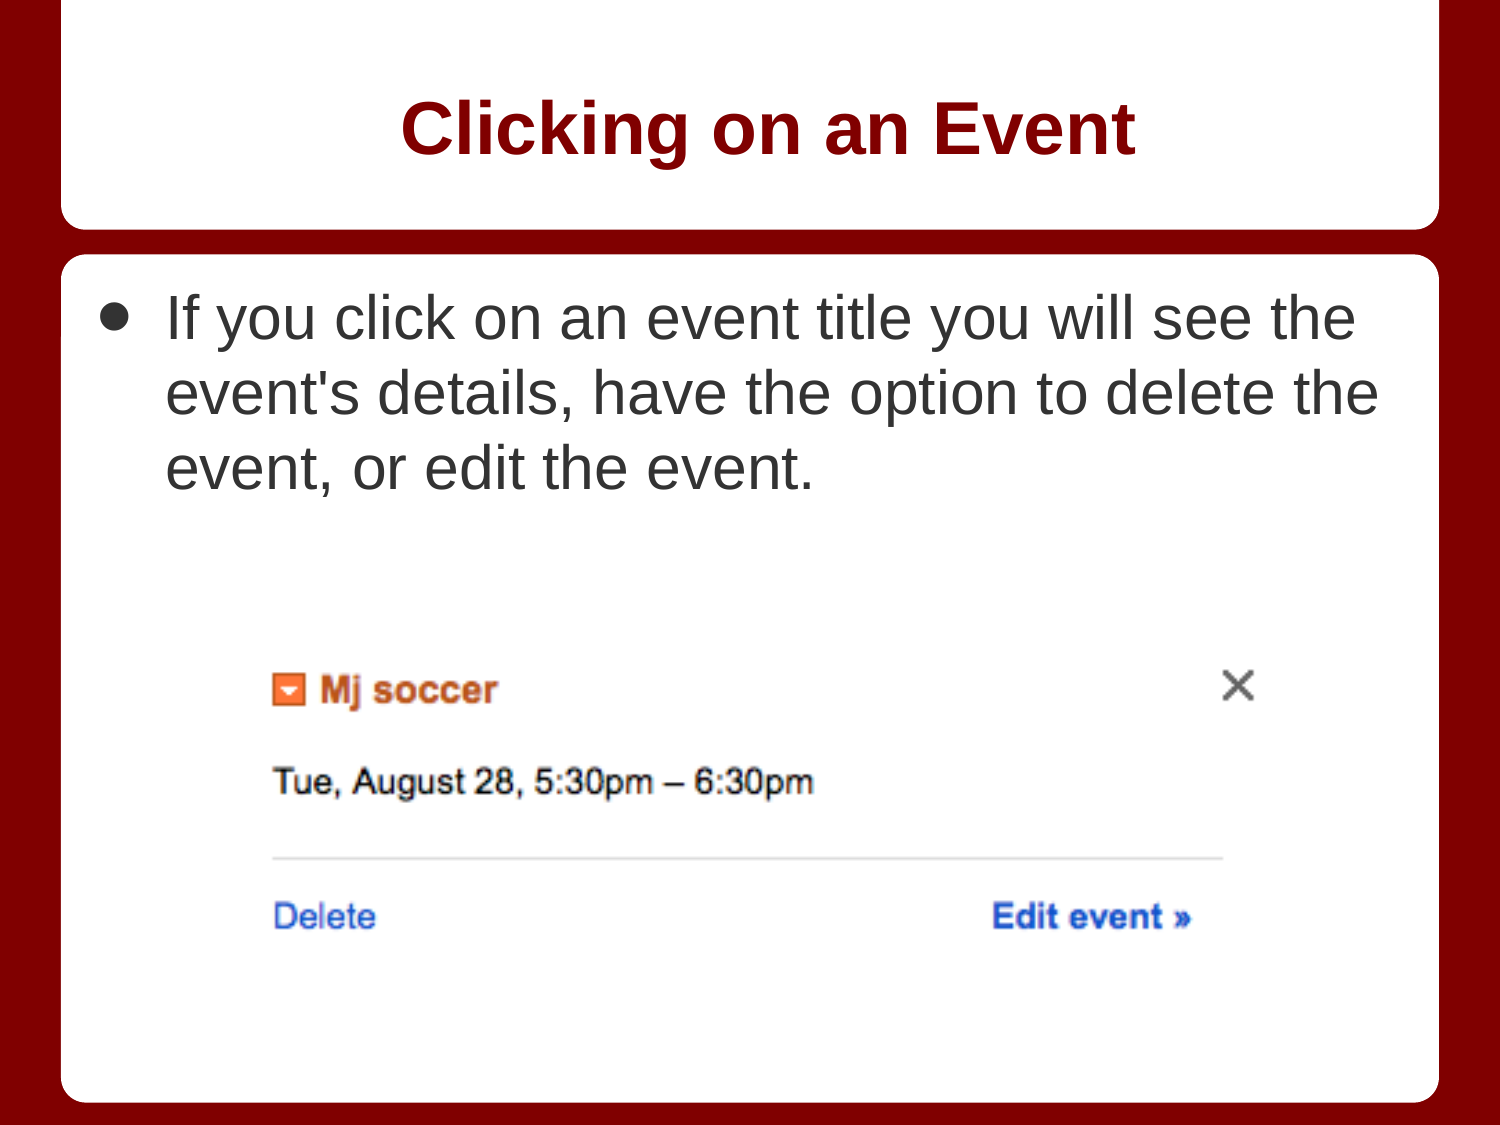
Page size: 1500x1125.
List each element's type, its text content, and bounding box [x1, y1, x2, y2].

list If you click on an event title you will see the event's details, have the option to delete the event, or edit the event. [75, 262, 1425, 931]
title Clicking on an Event [75, 15, 1425, 234]
text_box [207, 638, 1293, 969]
